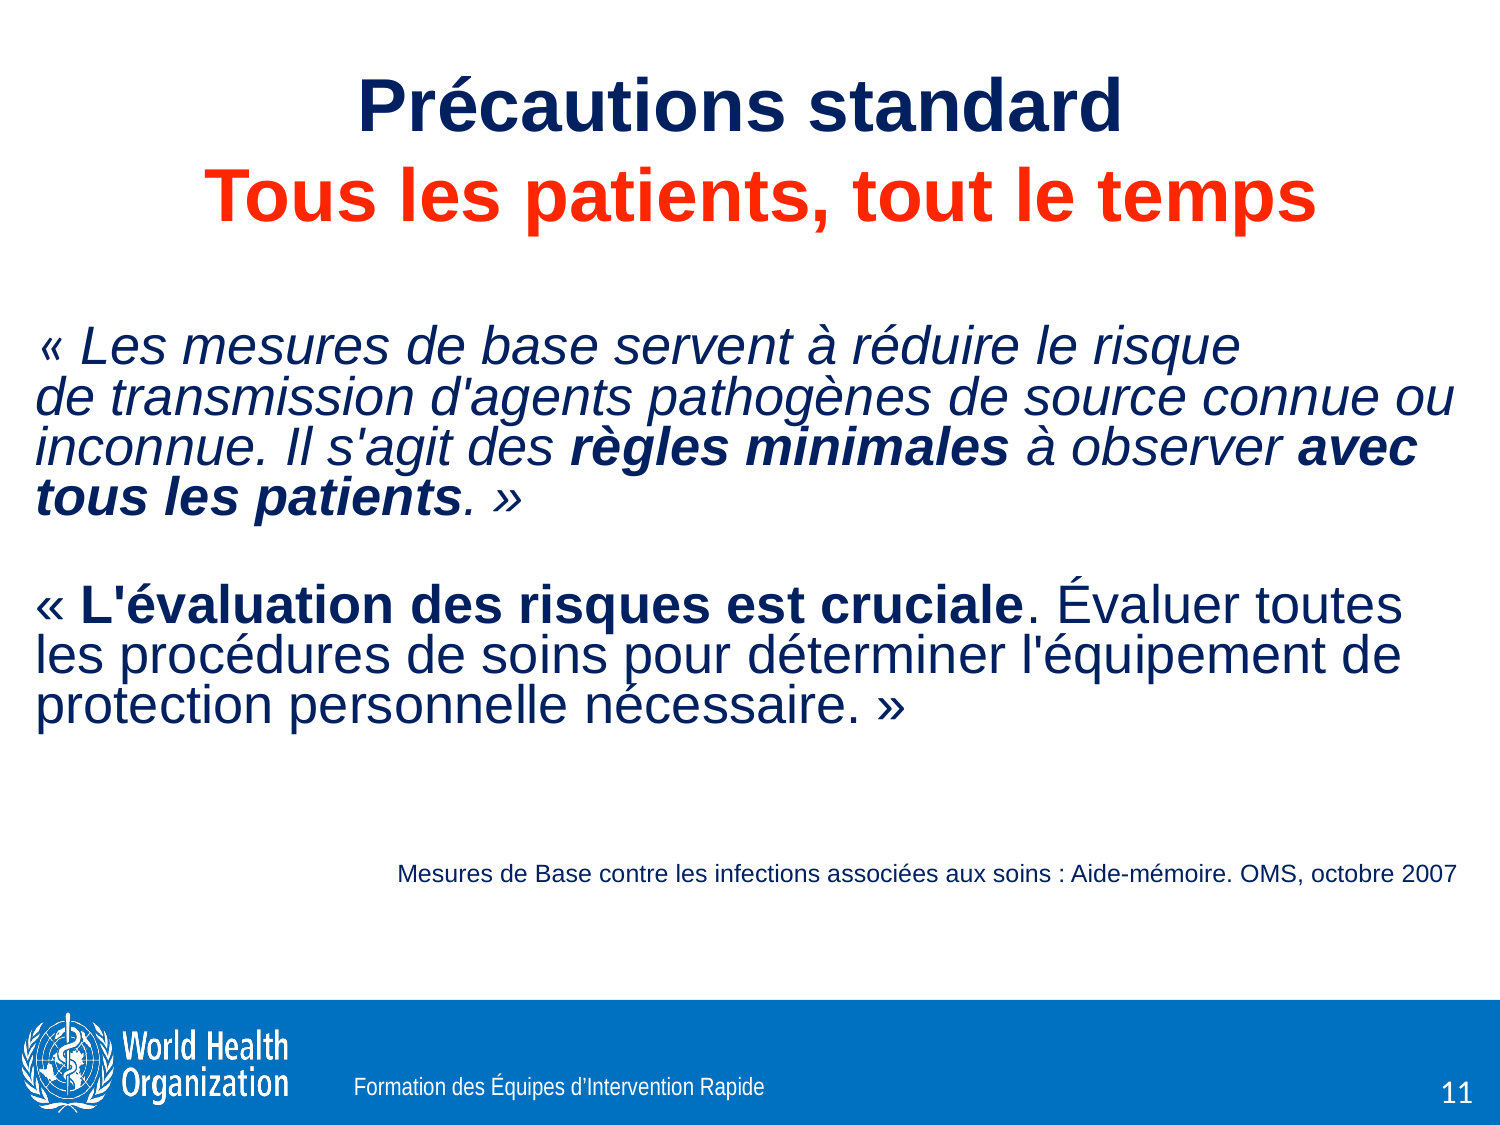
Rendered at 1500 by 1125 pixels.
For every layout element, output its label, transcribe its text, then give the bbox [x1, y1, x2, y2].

text_box « Les mesures de base servent à réduire le risque de transmission d'agents pathogènes de source connue ou inconnue. Il s'agit des règles minimales à observer avec tous les patients. » « L'évaluation des risques est cruciale. Évaluer toutes les procédures de soins pour déterminer l'équipement de protection personnelle nécessaire. » [35, 326, 1463, 735]
text_box Mesures de Base contre les infections associées aux soins : Aide-mémoire. OMS, octobre 2007 http://www.who.int/csr/resources/publications/EPR_AM2_FR3rA.pdf. [397, 857, 1461, 918]
picture [21, 1012, 288, 1113]
title Précautions standard Tous les patients, tout le temps [76, 1, 1427, 291]
